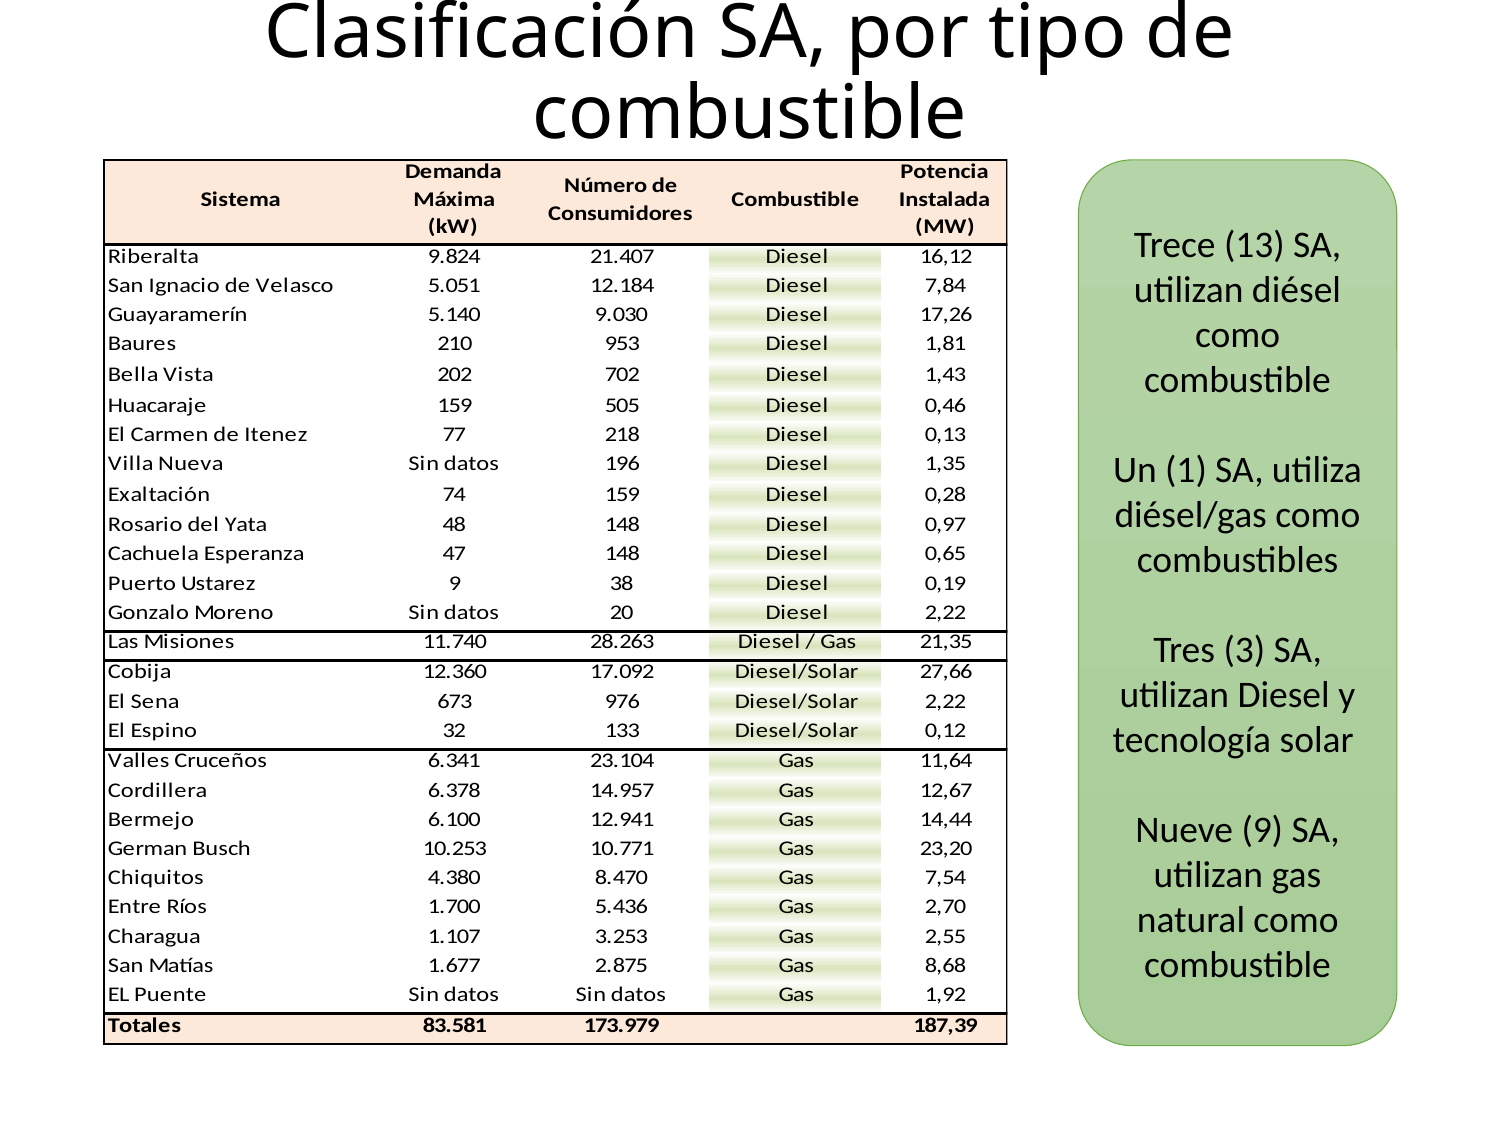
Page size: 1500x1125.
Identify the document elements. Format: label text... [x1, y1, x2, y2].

text_box Trece (13) SA, utilizan diésel como combustible Un (1) SA, utiliza diésel/gas como combustibles Tres (3) SA, utilizan Diesel y tecnología solar Nueve (9) SA, utilizan gas natural como combustible [1077, 159, 1398, 1047]
picture [103, 159, 1010, 1046]
title Clasificación SA, por tipo de combustible [103, 35, 1397, 112]
